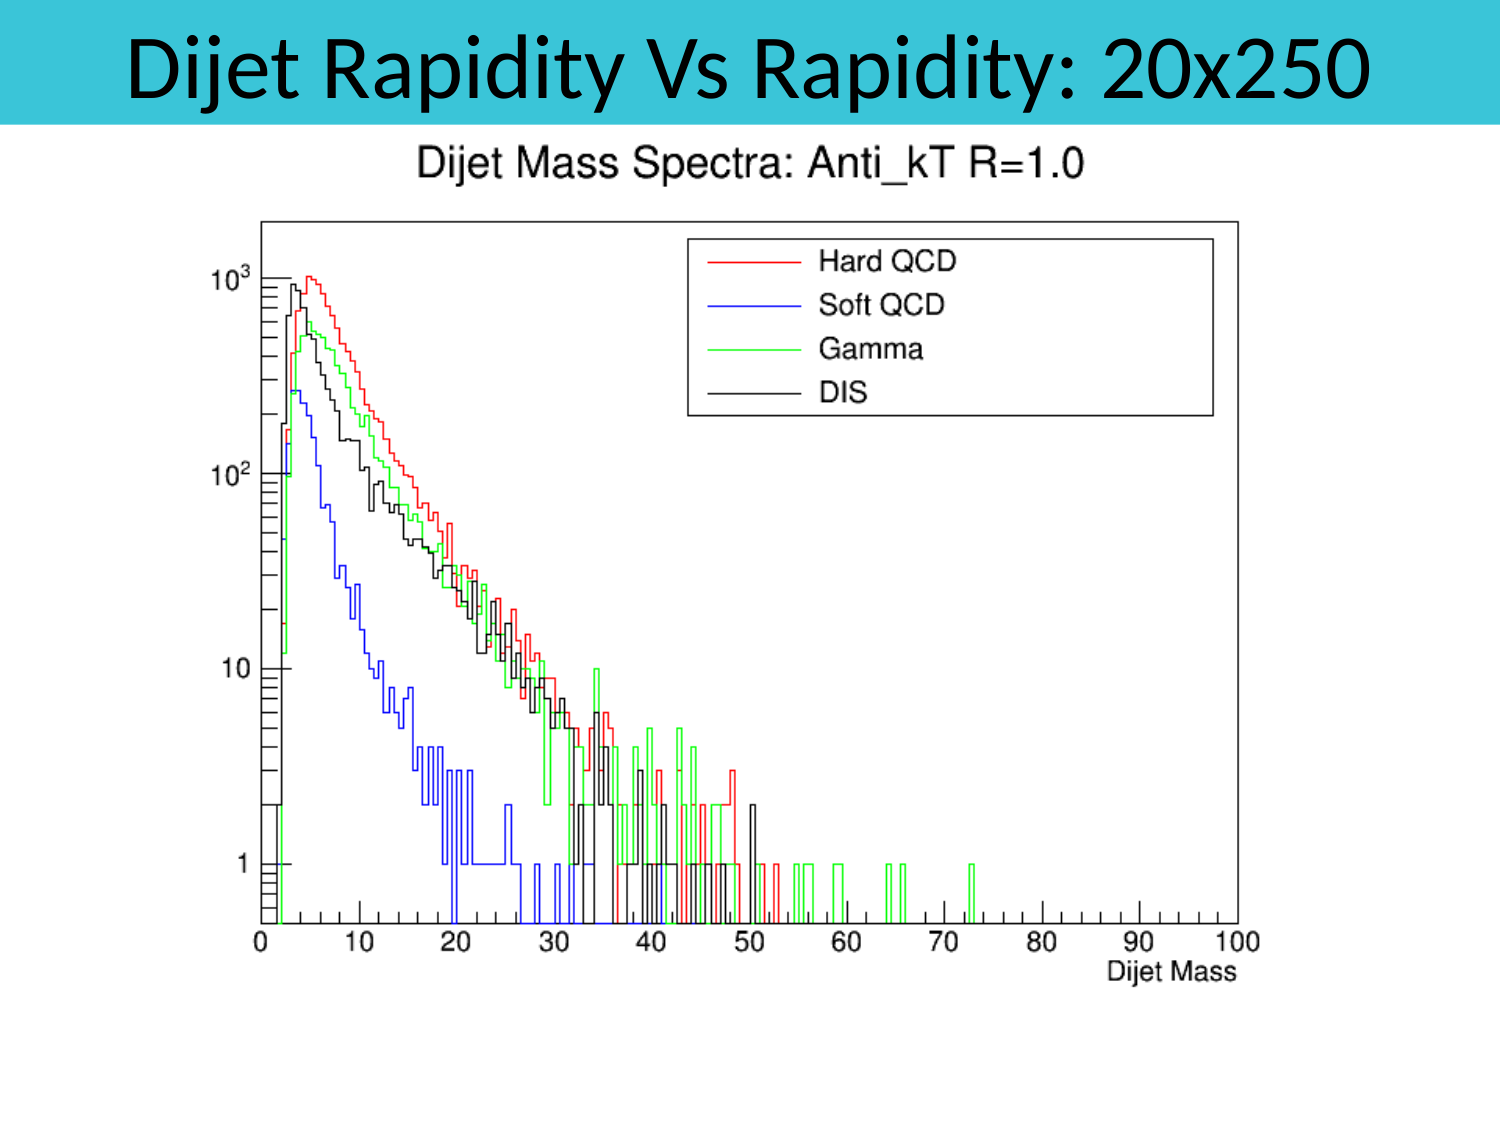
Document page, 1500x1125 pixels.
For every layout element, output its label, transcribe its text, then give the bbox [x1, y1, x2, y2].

picture [128, 126, 1372, 1020]
text_box Dijet Rapidity Vs Rapidity: 20x250 [0, 0, 1500, 125]
